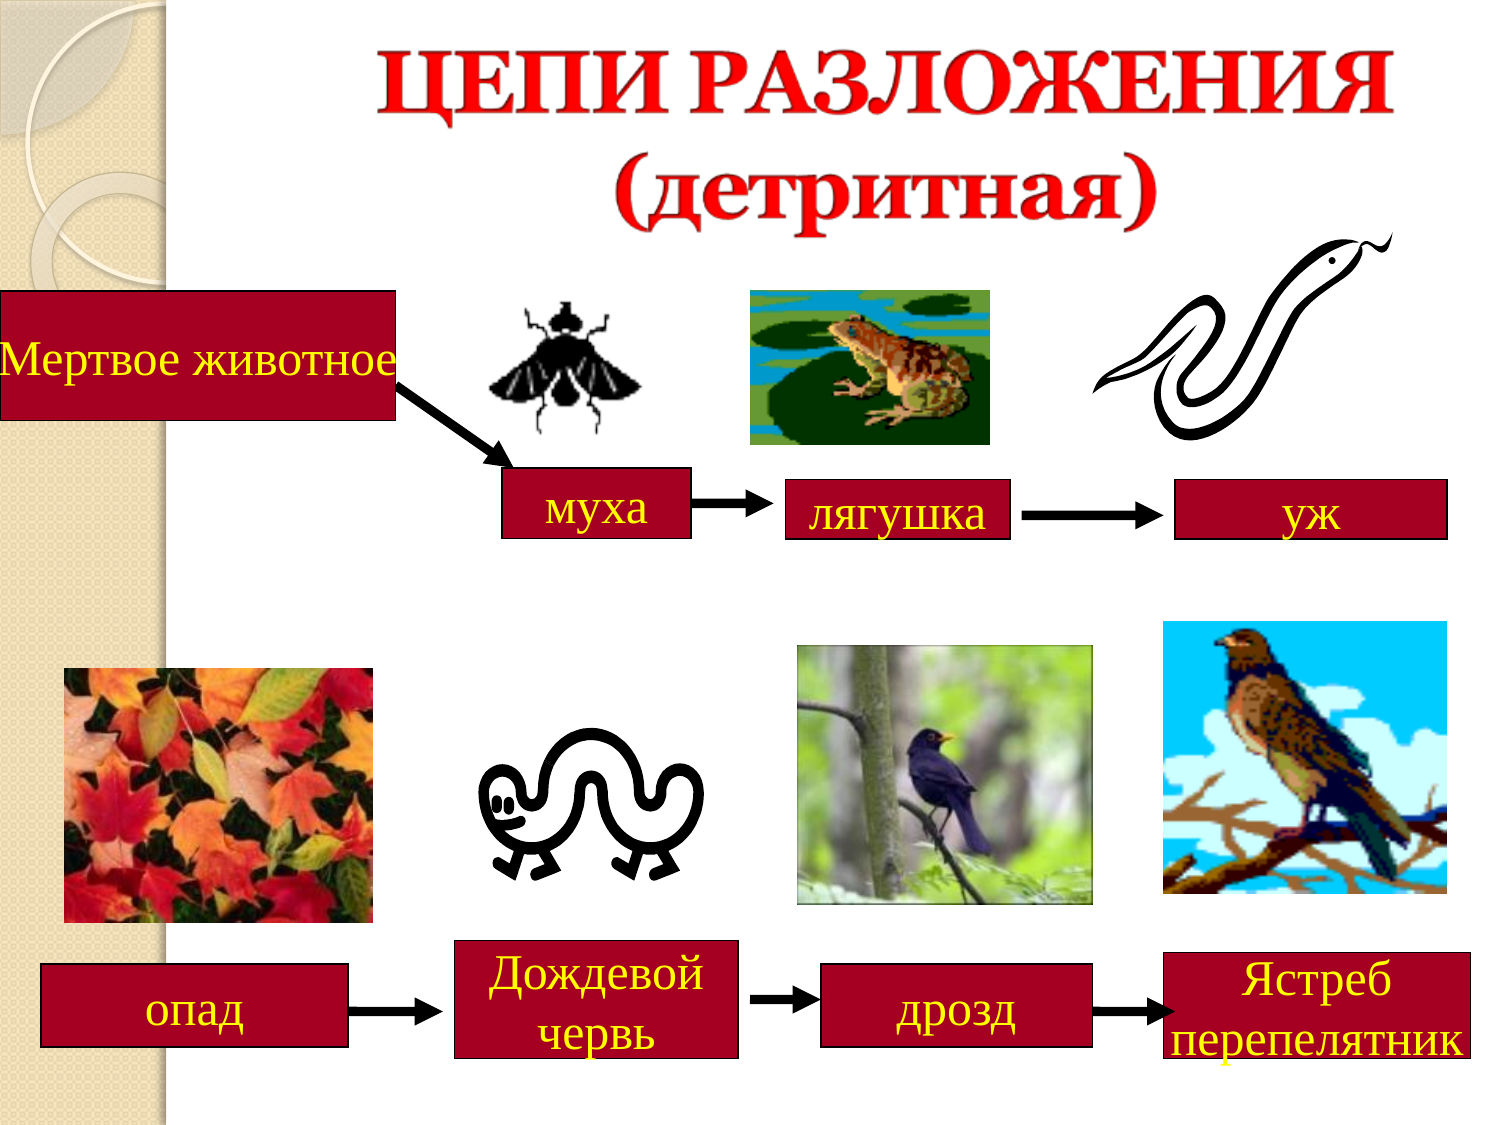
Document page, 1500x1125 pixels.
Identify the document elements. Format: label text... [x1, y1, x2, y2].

text_box опад [41, 964, 349, 1047]
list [478, 290, 655, 445]
text_box Мертвое животное [0, 290, 396, 421]
text_box [1021, 509, 1164, 522]
text_box лягушка [785, 479, 1010, 539]
picture [796, 644, 1093, 906]
text_box [1092, 1005, 1176, 1018]
text_box Ястреб перепелятник [1163, 952, 1471, 1059]
picture [64, 668, 373, 924]
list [749, 290, 990, 445]
text_box дрозд [820, 964, 1093, 1047]
text_box муха [501, 467, 691, 539]
picture [478, 727, 705, 882]
text_box [496, 456, 514, 467]
text_box [691, 497, 774, 510]
picture [1163, 629, 1448, 894]
text_box [348, 1005, 443, 1018]
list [1092, 231, 1393, 456]
text_box [749, 993, 821, 1006]
text_box Дождевой червь [454, 940, 739, 1059]
text_box уж [1175, 479, 1447, 539]
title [304, 0, 1467, 247]
